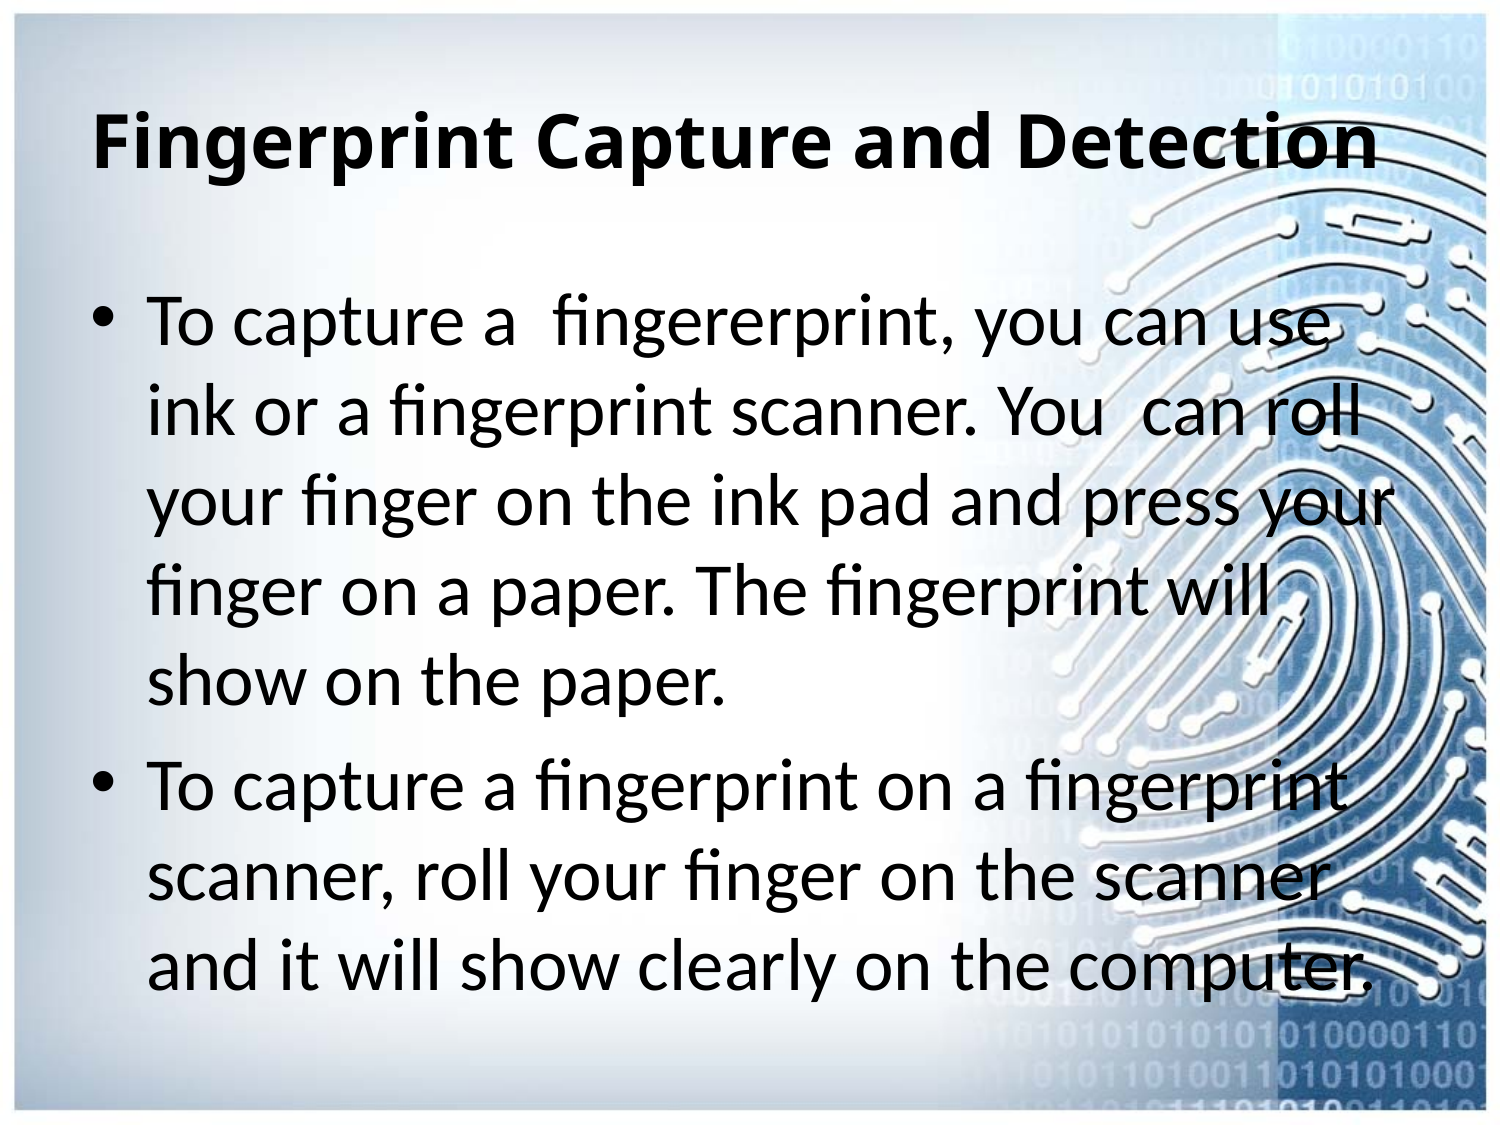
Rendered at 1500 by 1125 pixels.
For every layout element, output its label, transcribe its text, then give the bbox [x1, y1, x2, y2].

title Fingerprint Capture and Detection [74, 44, 1426, 233]
list To capture a fingererprint, you can use ink or a fingerprint scanner. You can roll your finger on the ink pad and press your finger on a paper. The fingerprint will show on the paper. To capture a fingerprint on a fingerprint scanner, roll your finger on the scanner and it will show clearly on the computer. [74, 262, 1426, 1006]
picture [0, 0, 1500, 1125]
